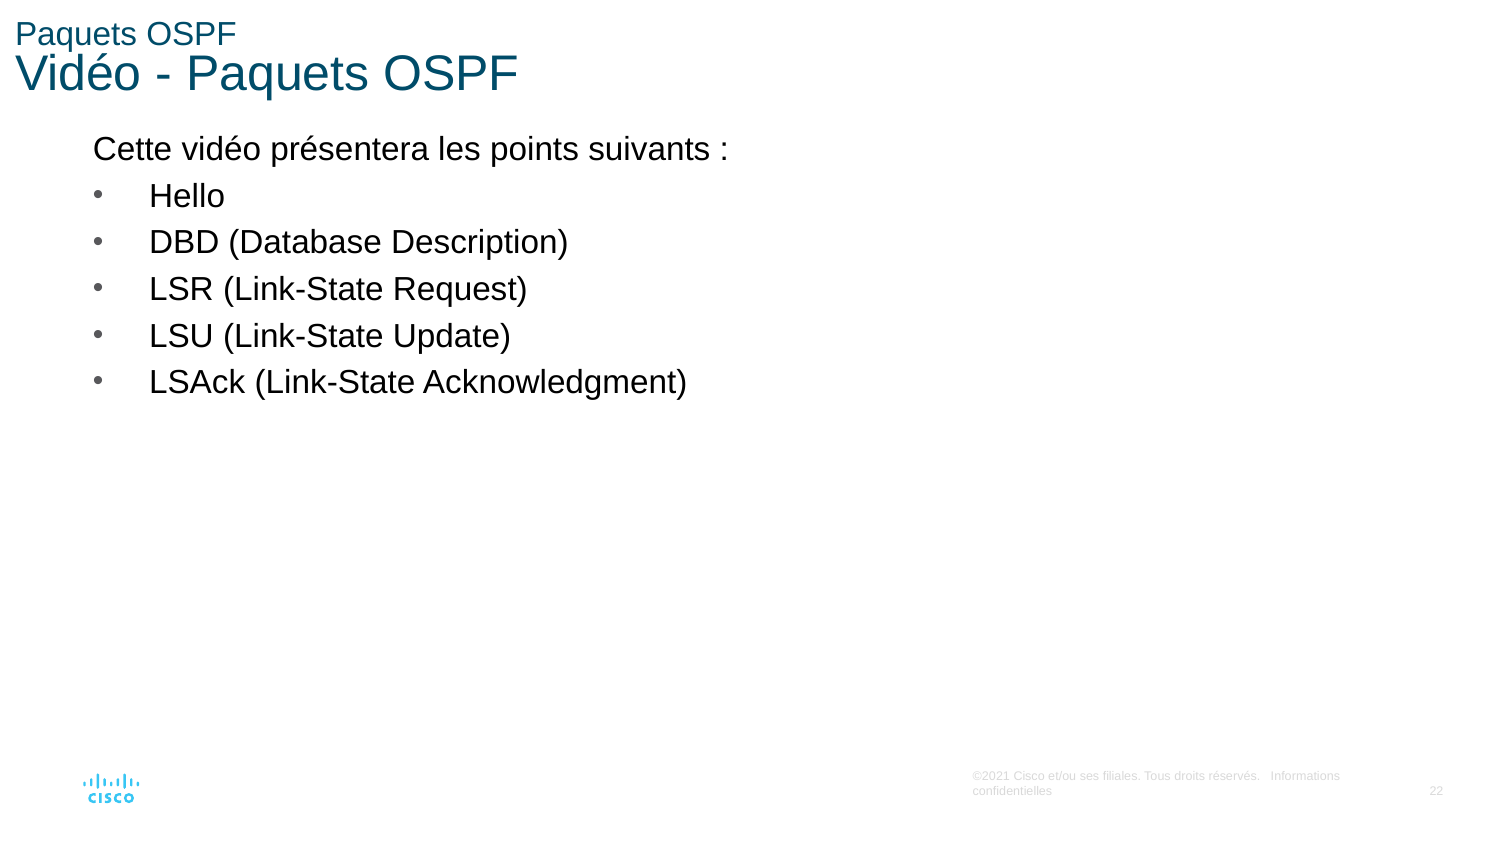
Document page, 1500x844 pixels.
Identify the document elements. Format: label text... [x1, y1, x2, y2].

list Cette vidéo présentera les points suivants : Hello DBD (Database Description) LSR (Link-State Request) LSU (Link-State Update) LSAck (Link-State Acknowledgment) [77, 120, 1437, 726]
title Paquets OSPF Vidéo - Paquets OSPF [0, 0, 1369, 121]
